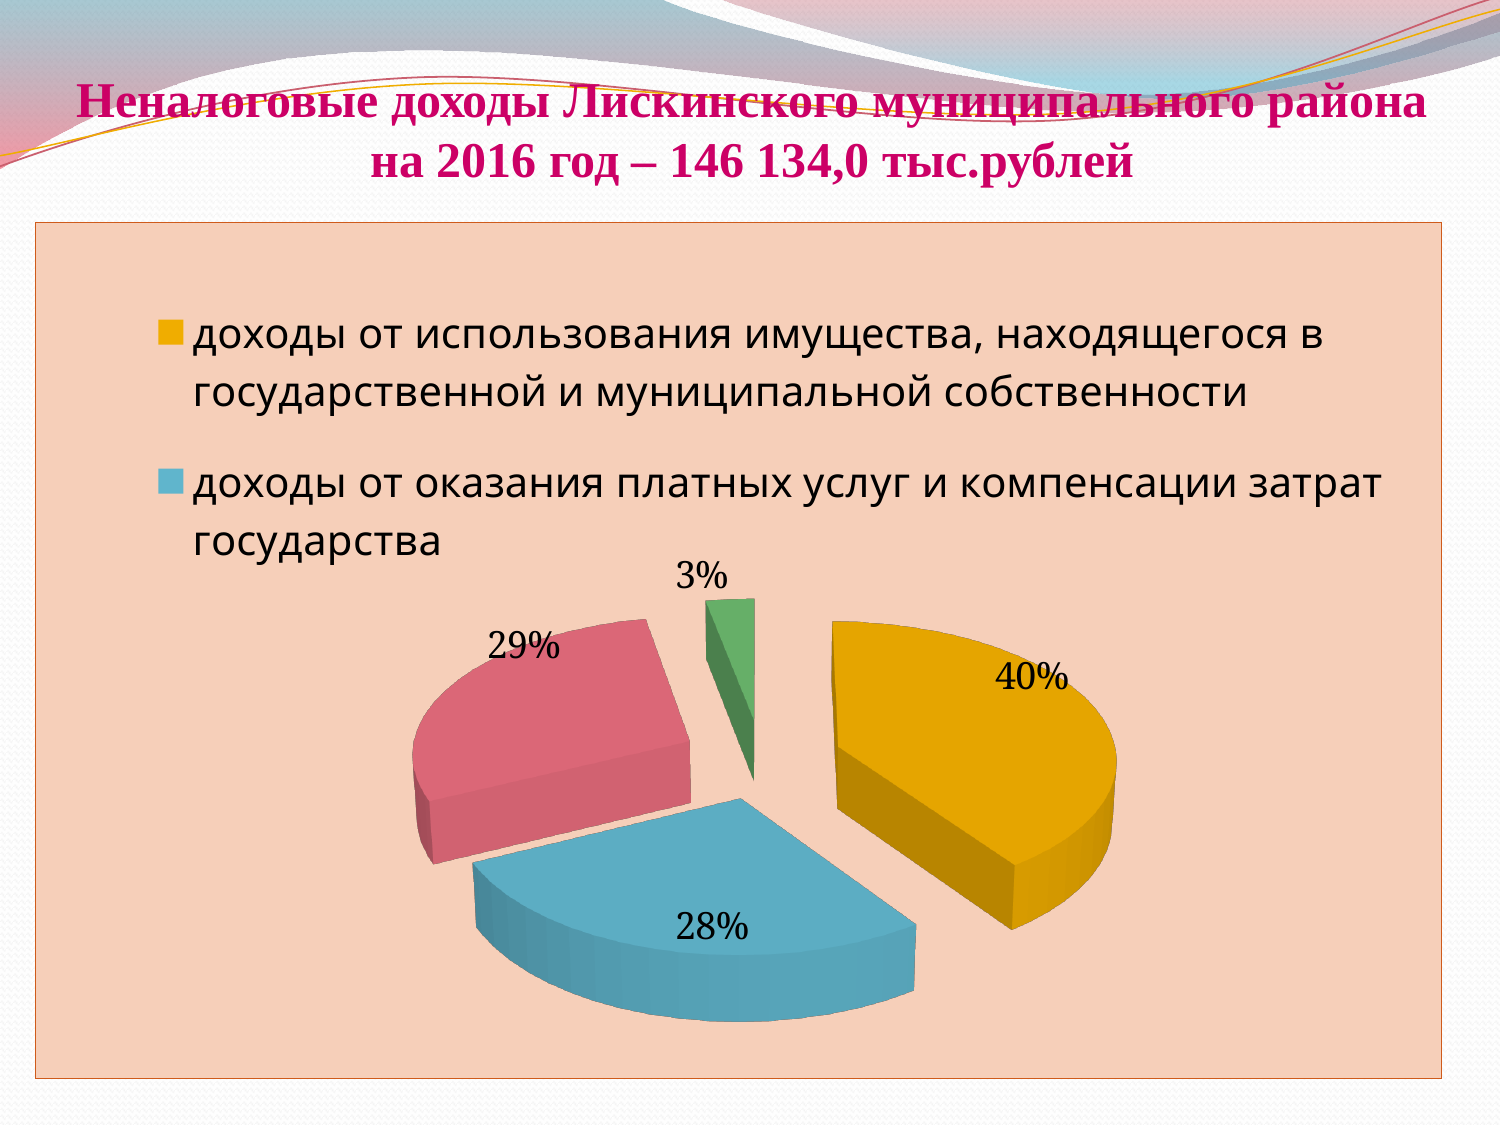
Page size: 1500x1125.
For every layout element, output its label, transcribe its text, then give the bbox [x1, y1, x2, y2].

title Неналоговые доходы Лискинского муниципального района на 2016 год – 146 134,0 тыс.рублей [75, 0, 1430, 188]
chart [34, 222, 1442, 1079]
